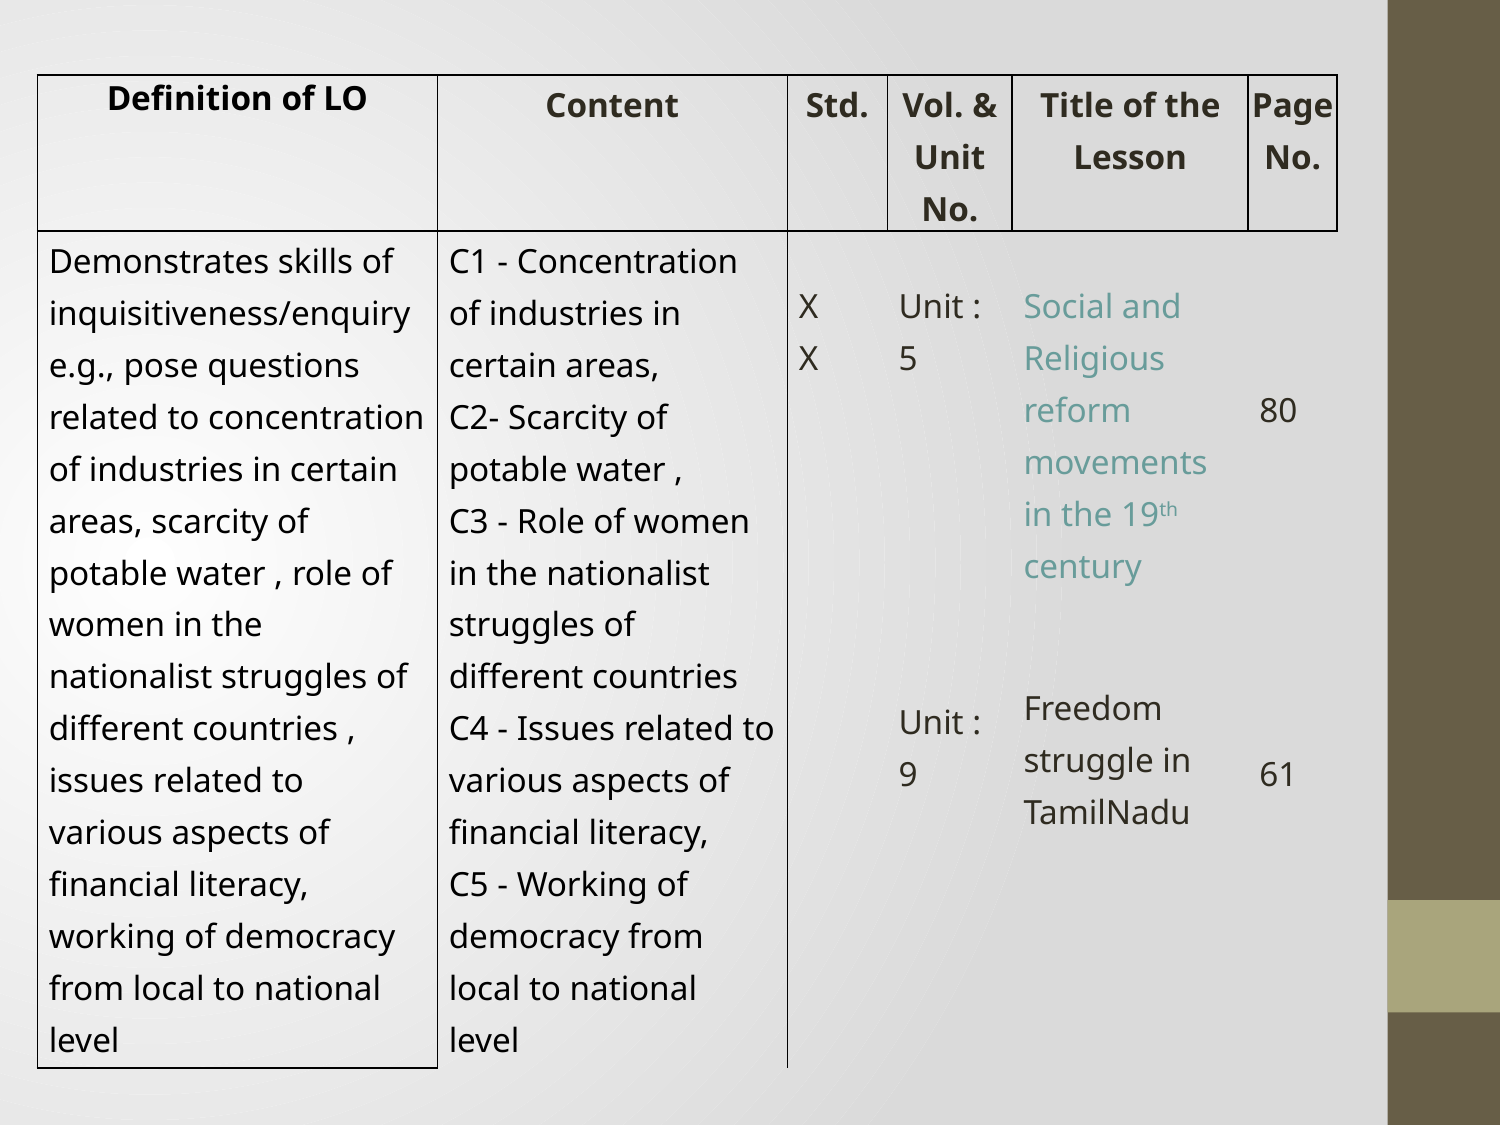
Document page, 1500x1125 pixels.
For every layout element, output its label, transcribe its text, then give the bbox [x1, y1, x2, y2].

table_header Definition of LO [38, 76, 437, 230]
table_cell Demonstrates skills of inquisitiveness/enquiry e.g., pose questions related to concentration of industries in certain areas, scarcity of potable water , role of women in the nationalist struggles of different countries , issues related to various aspects of financial literacy, working of democracy from local to national level [38, 232, 437, 1067]
table_header Title of the Lesson [1013, 76, 1247, 230]
table_header Page No. [1249, 76, 1336, 230]
table_cell 80 61 [1248, 232, 1337, 1068]
table_cell Social and Religious reform movements in the 19th century Freedom struggle in TamilNadu [1012, 232, 1248, 1068]
table_header Std. [788, 76, 887, 230]
table_cell Unit : 5 Unit : 9 [887, 232, 1012, 1068]
table_header Content [438, 76, 787, 230]
table_cell X X [788, 232, 887, 1068]
table_cell C1 - Concentration of industries in certain areas, C2- Scarcity of potable water , C3 - Role of women in the nationalist struggles of different countries C4 - Issues related to various aspects of financial literacy, C5 - Working of democracy from local to national level [438, 232, 787, 1068]
table_header Vol. & Unit No. [888, 76, 1011, 230]
